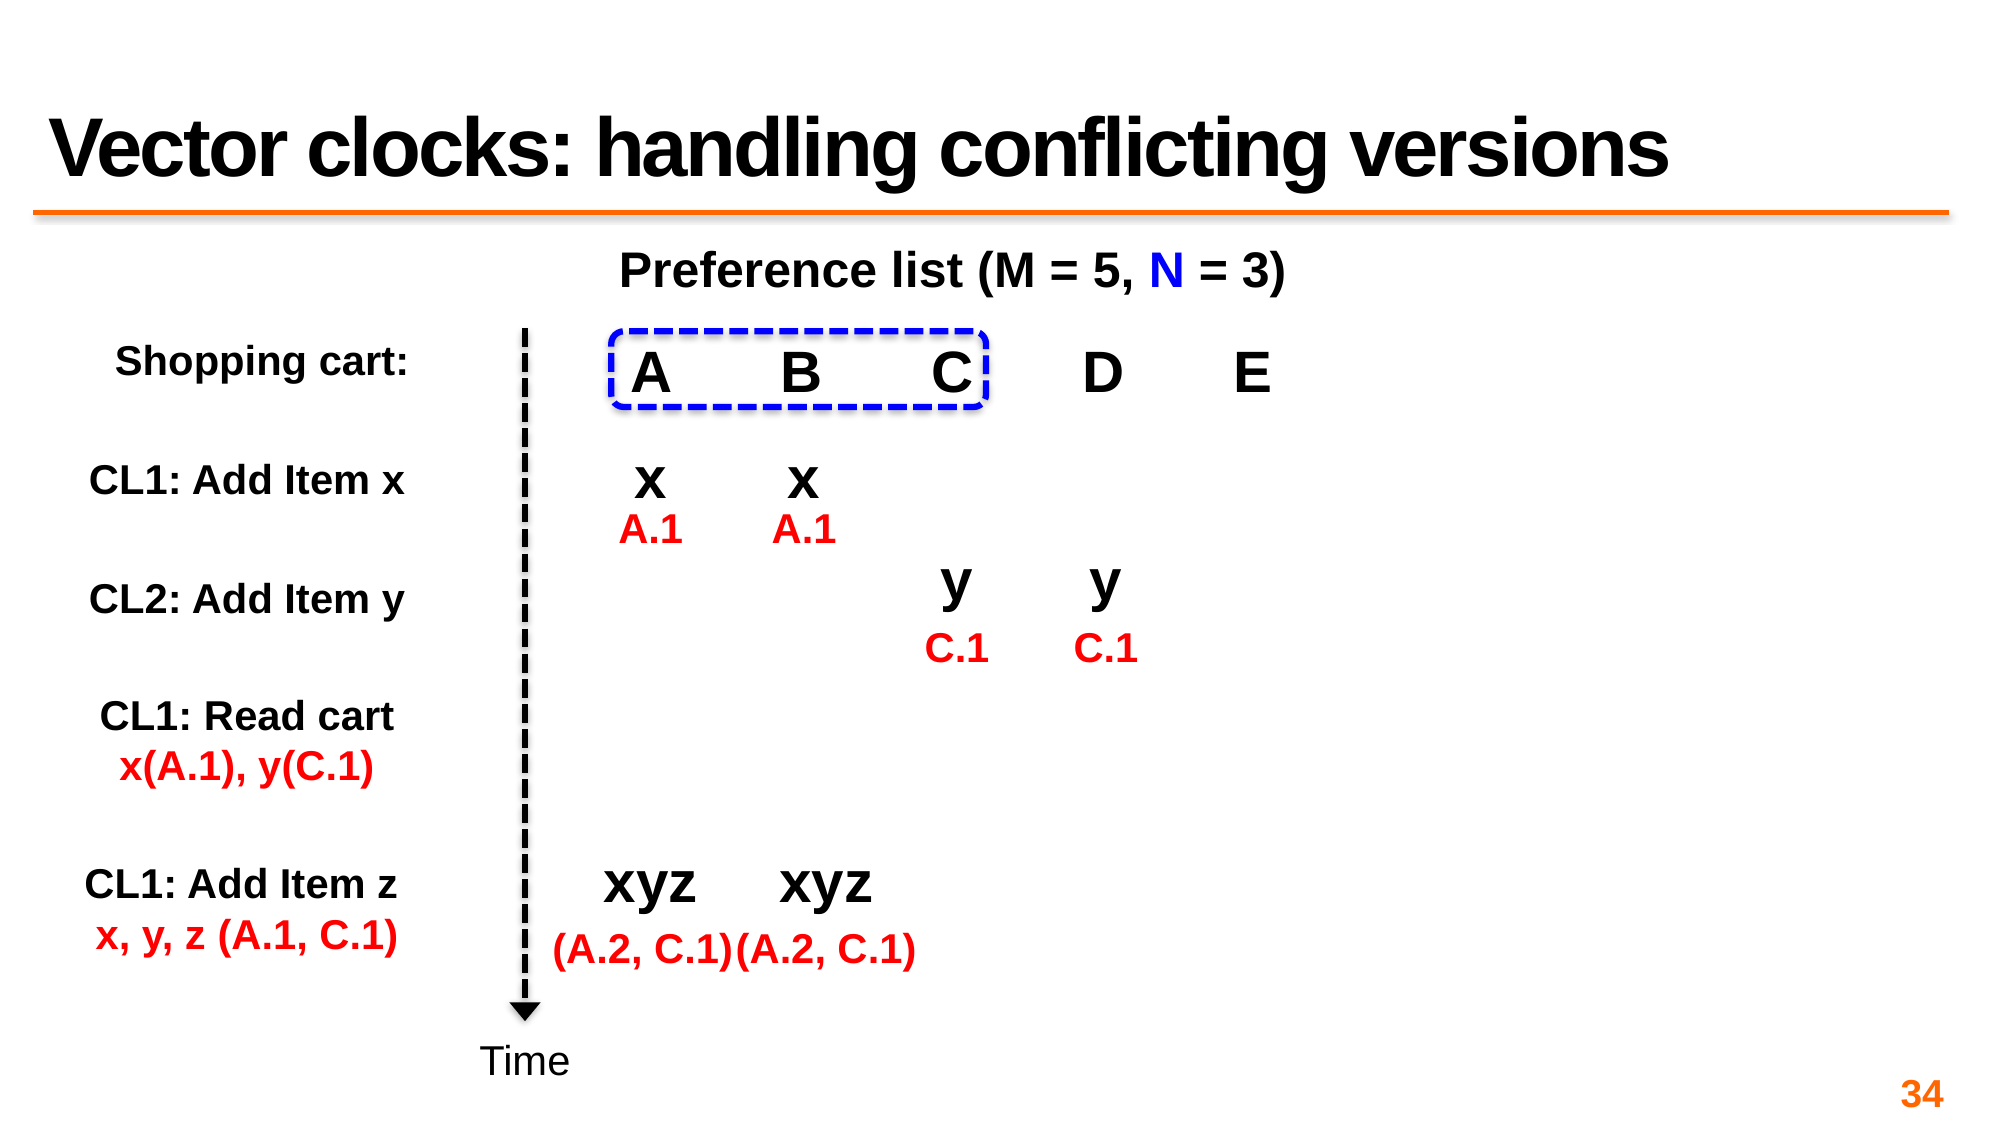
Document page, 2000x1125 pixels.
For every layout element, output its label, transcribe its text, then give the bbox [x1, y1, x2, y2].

text_box CL1: Add Item x [74, 445, 421, 510]
text_box (A.2, C.1) [720, 914, 932, 980]
text_box C.1 [909, 612, 1005, 678]
text_box A.1 [756, 493, 852, 559]
text_box E [1218, 326, 1288, 412]
text_box CL2: Add Item y [74, 564, 421, 629]
text_box [610, 330, 987, 408]
text_box C [982, 403, 989, 412]
title Vector clocks: handling conflicting versions [33, 24, 1950, 201]
text_box y [1074, 534, 1138, 612]
text_box A.1 [603, 493, 699, 559]
text_box Preference list (M = 5, N = 3) [603, 230, 1302, 305]
text_box (A.2, C.1) [537, 914, 720, 980]
text_box y [926, 534, 989, 612]
text_box D [1067, 326, 1140, 412]
text_box Time [464, 1026, 586, 1092]
text_box CL1: Read cart x(A.1), y(C.1) [84, 681, 410, 797]
text_box x [772, 432, 836, 493]
text_box xyz [764, 836, 889, 914]
text_box A [615, 326, 687, 331]
text_box x [619, 432, 682, 493]
text_box Shopping cart: [100, 326, 425, 392]
text_box xyz [588, 836, 713, 914]
text_box C [916, 326, 989, 342]
text_box CL1: Add Item z x, y, z (A.1, C.1) [69, 849, 425, 965]
text_box C.1 [1058, 612, 1154, 678]
slide_number 34 [1482, 1074, 1950, 1110]
